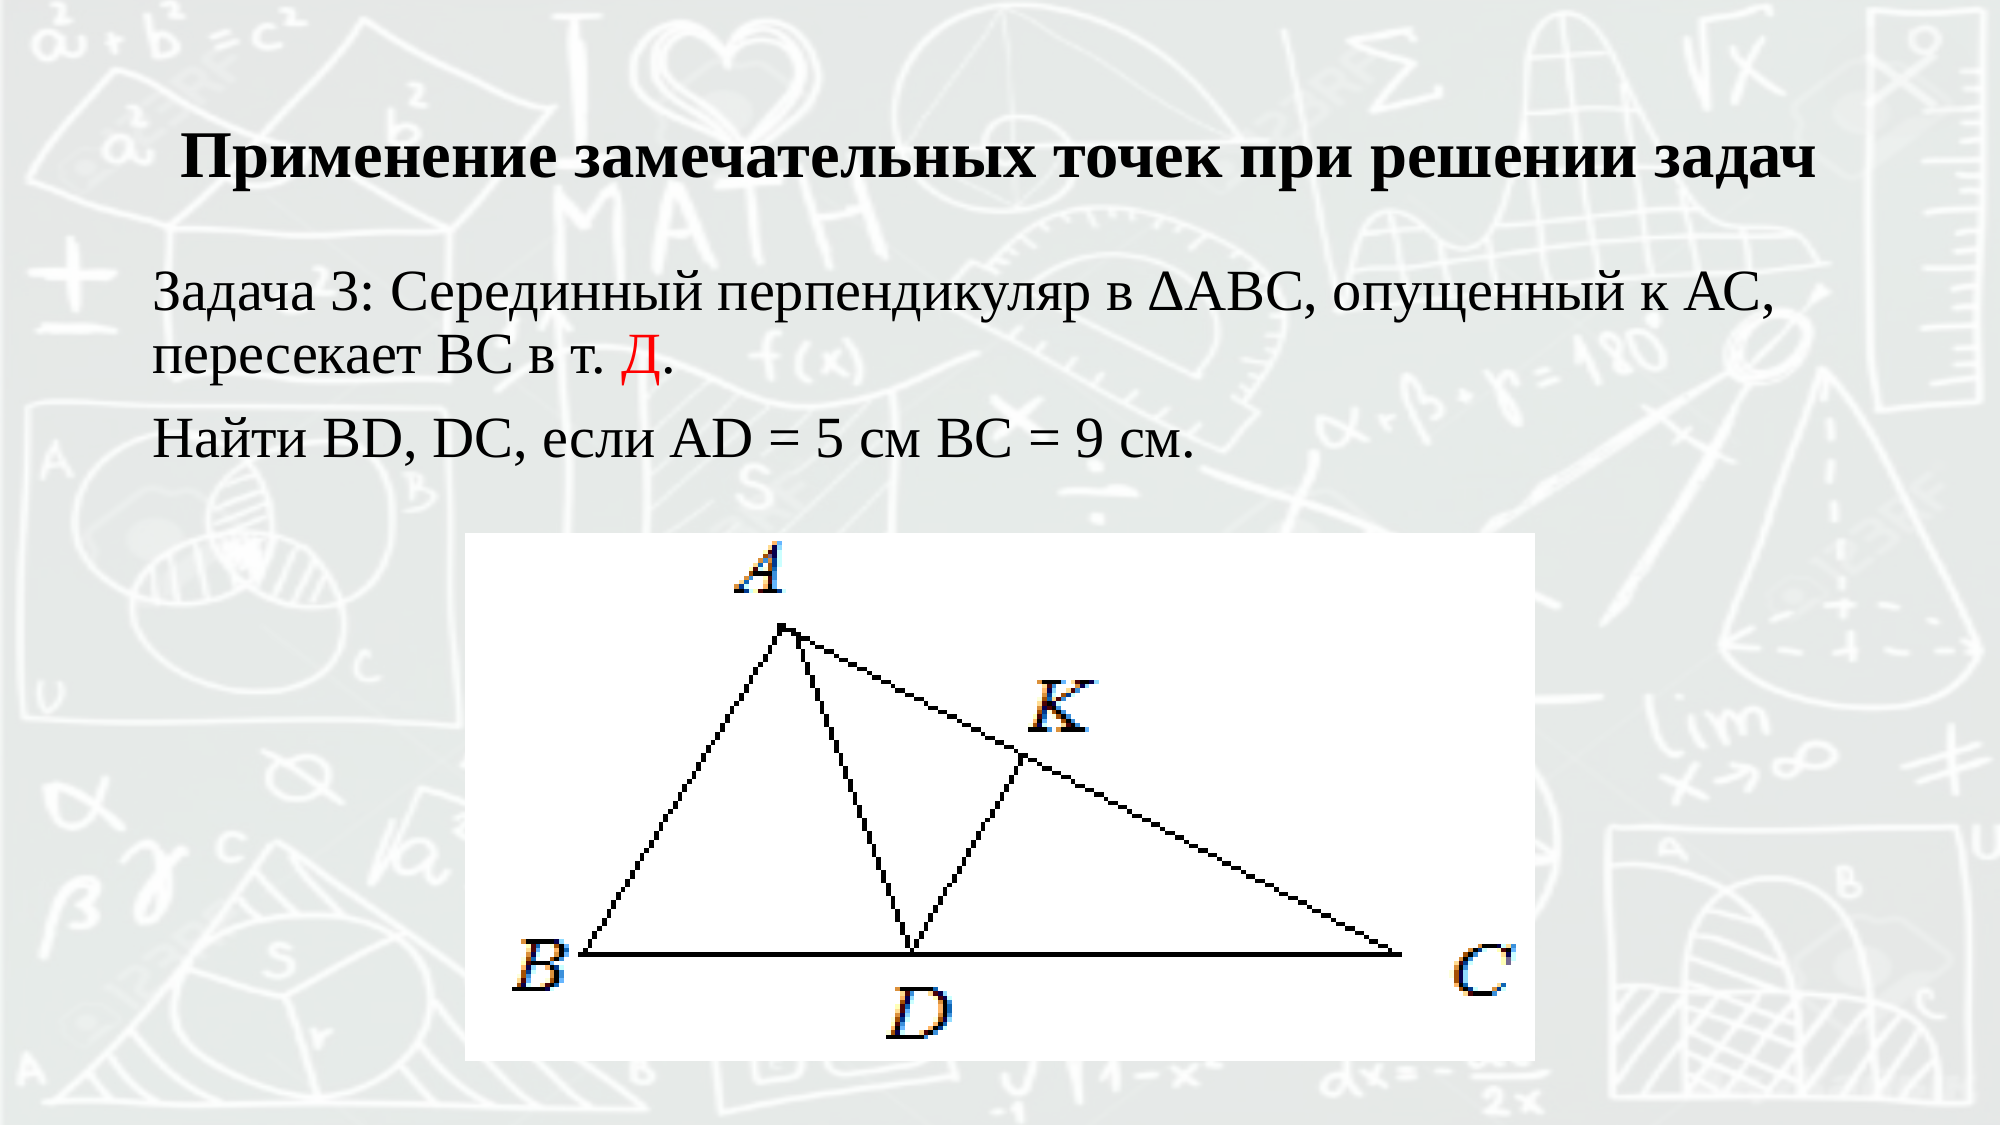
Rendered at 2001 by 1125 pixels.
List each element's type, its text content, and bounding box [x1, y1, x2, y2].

list Задача 3: Серединный перпендикуляр в ∆АВС, опущенный к АС, пересекает ВС в т. Д. Найти BD, DC, если AD = 5 см BC = 9 см. [137, 252, 1863, 1061]
title Применение замечательных точек при решении задач [137, 59, 1863, 252]
picture [465, 533, 1535, 1061]
